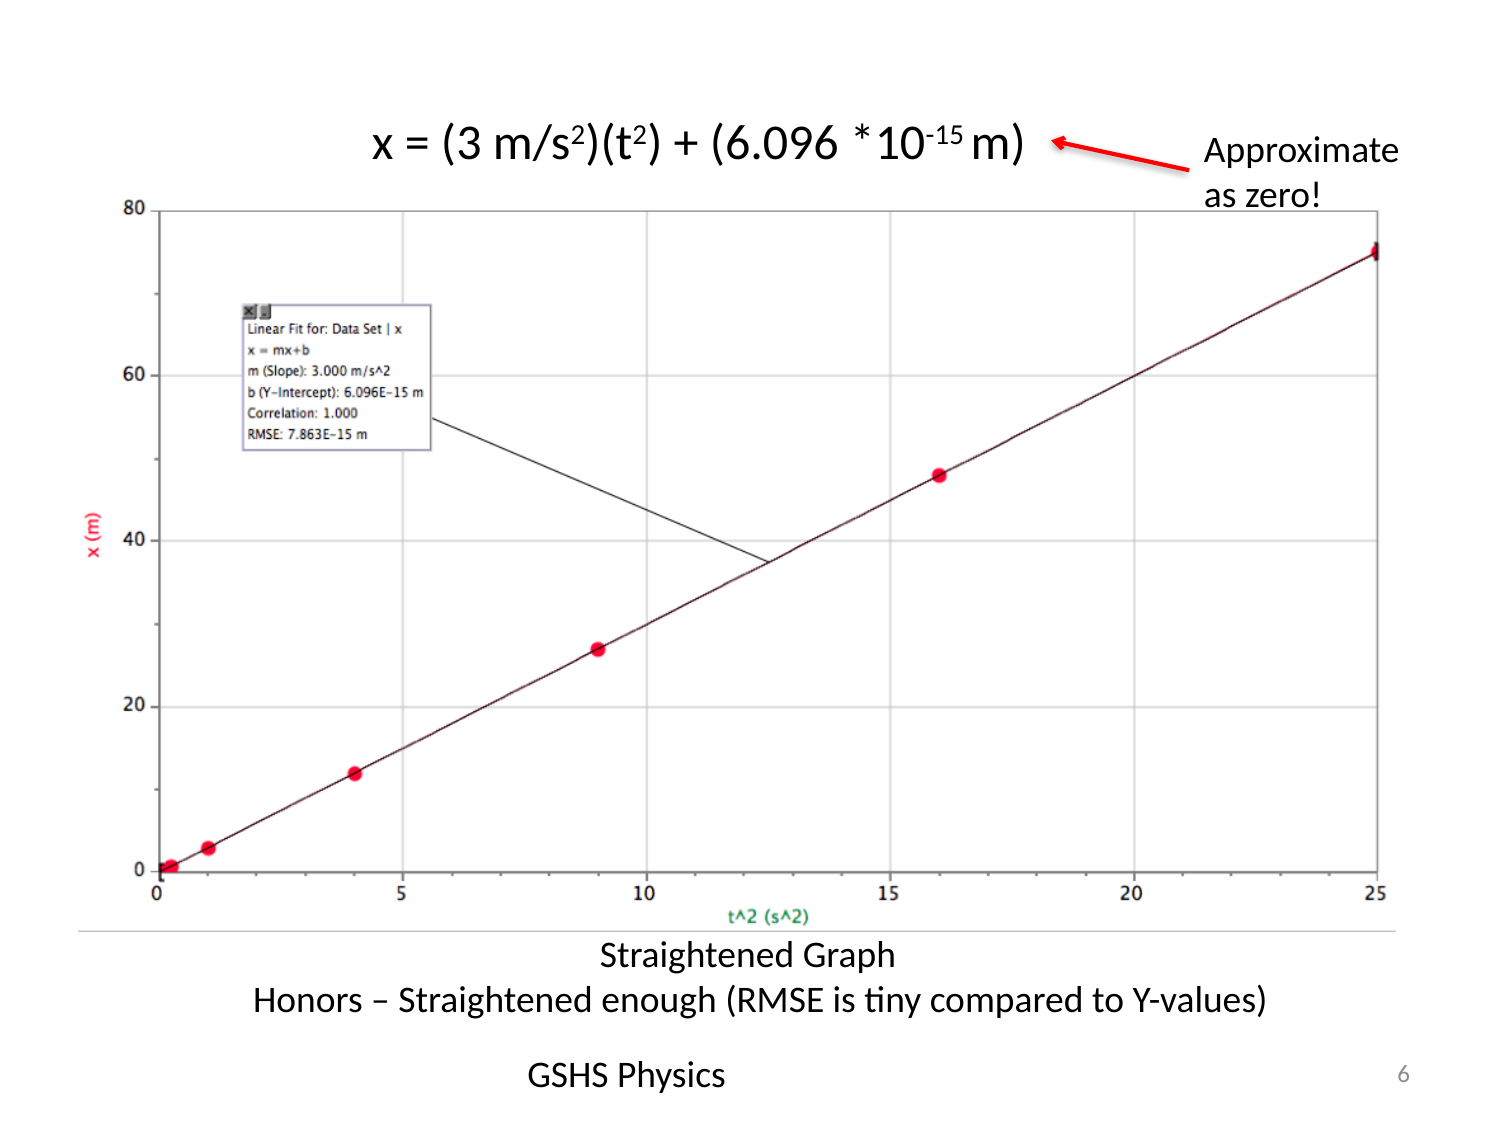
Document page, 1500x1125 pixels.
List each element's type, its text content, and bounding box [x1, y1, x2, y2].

text_box Straightened Graph Honors – Straightened enough (RMSE is tiny compared to Y-values) [224, 941, 1298, 1027]
text_box Approximate as zero! [1189, 117, 1426, 222]
slide_number 6 [1074, 1042, 1425, 1103]
footer GSHS Physics [512, 1042, 988, 1103]
picture [76, 169, 1397, 932]
text_box x = (3 m/s2)(t2) + (6.096 *10-15 m) [357, 102, 1081, 168]
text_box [1050, 140, 1190, 171]
